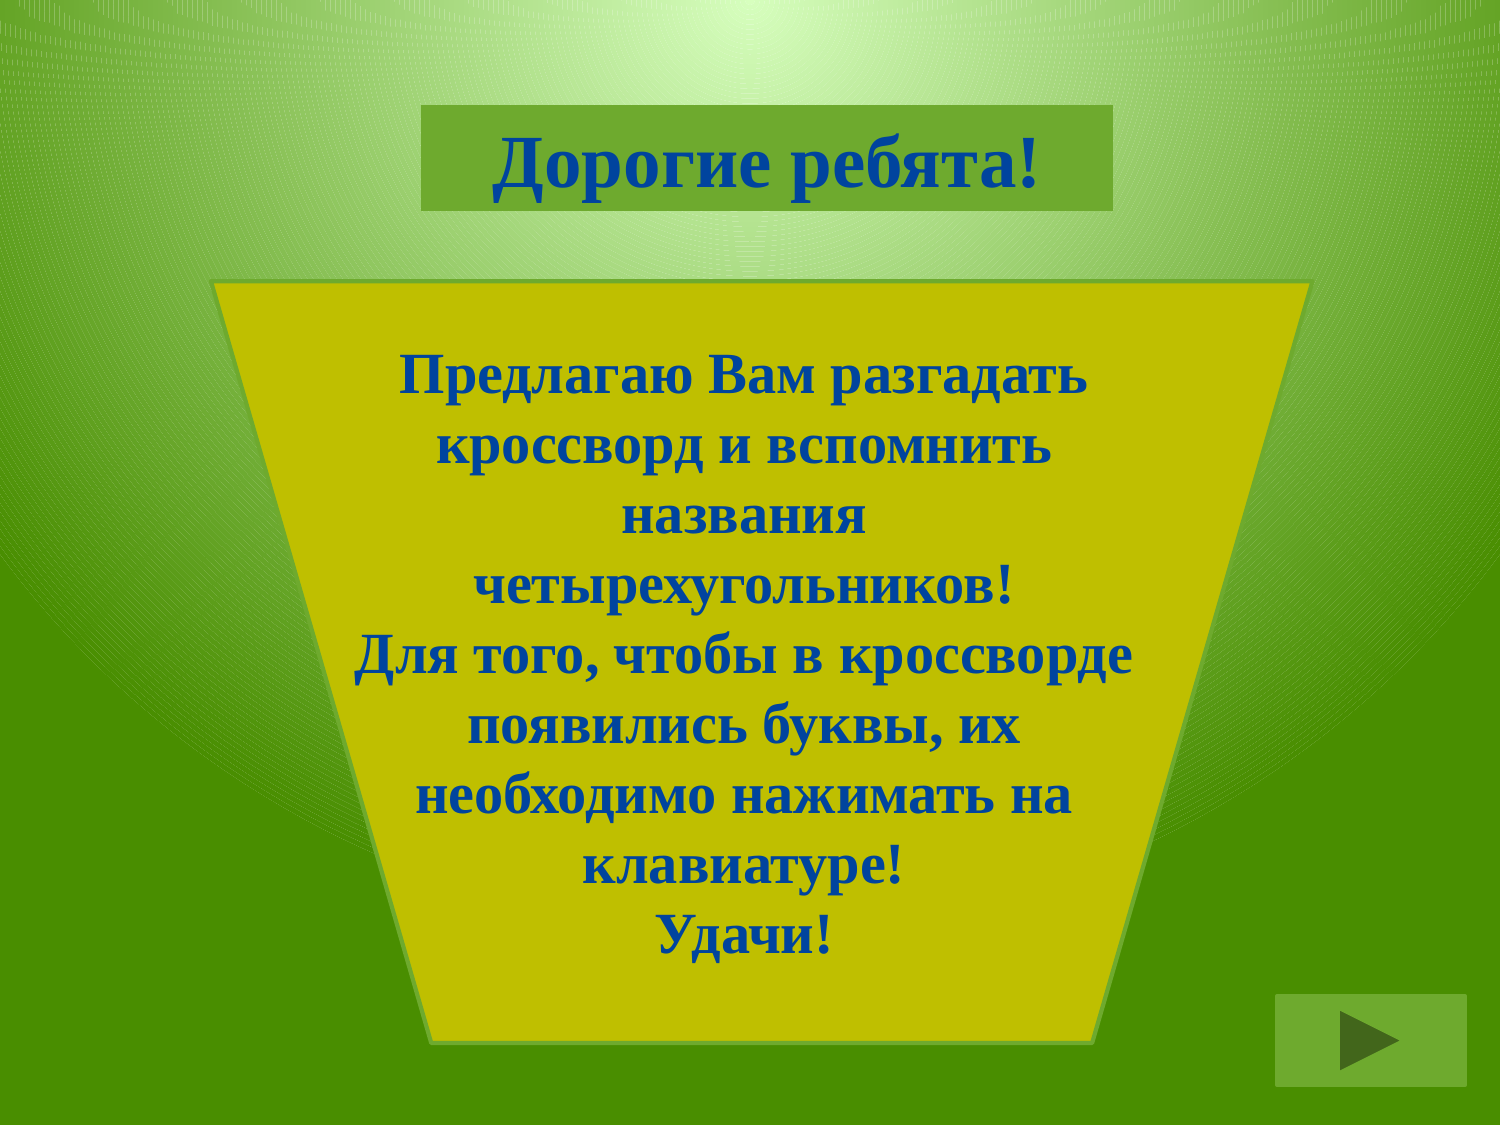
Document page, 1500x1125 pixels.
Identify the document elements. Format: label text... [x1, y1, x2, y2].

text_box Предлагаю Вам разгадать кроссворд и вспомнить названия четырехугольников! Для того, чтобы в кроссворде появились буквы, их необходимо нажимать на клавиатуре! Удачи! [339, 328, 1149, 973]
text_box Дорогие ребята! [421, 105, 1113, 211]
text_box [1275, 994, 1467, 1087]
text_box [408, 973, 1115, 1046]
text_box [208, 279, 1315, 855]
